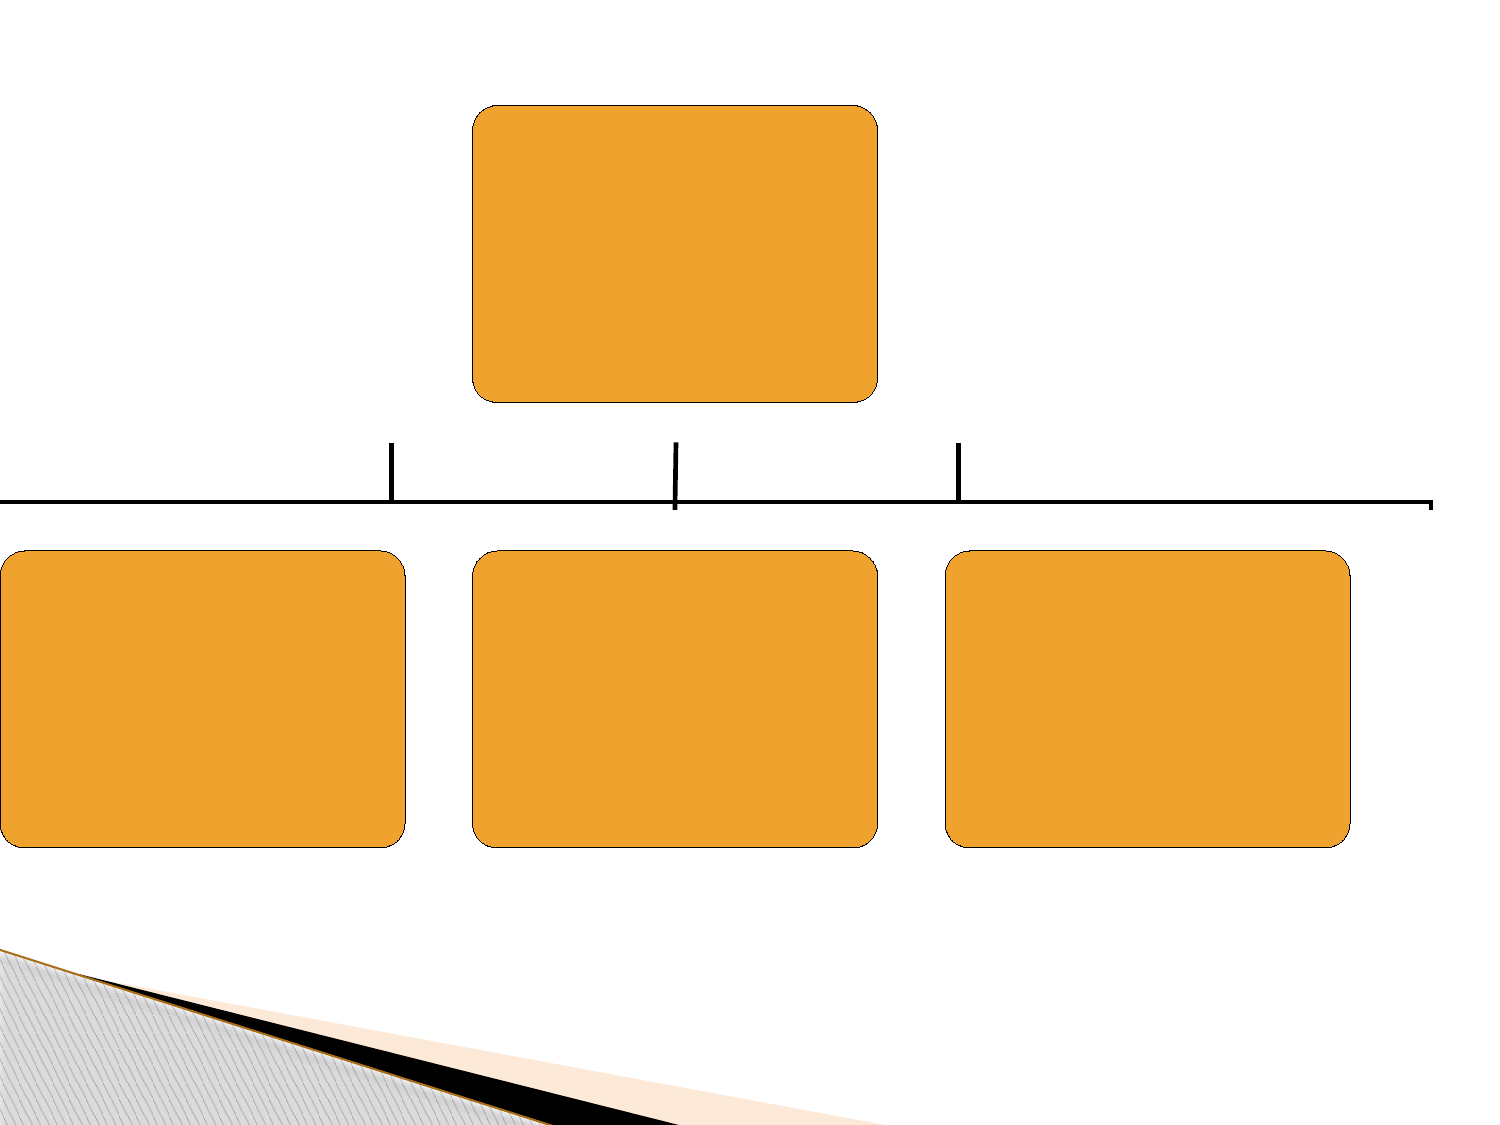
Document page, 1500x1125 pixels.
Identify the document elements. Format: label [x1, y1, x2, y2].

list [0, 504, 1351, 849]
list [0, 105, 1351, 500]
